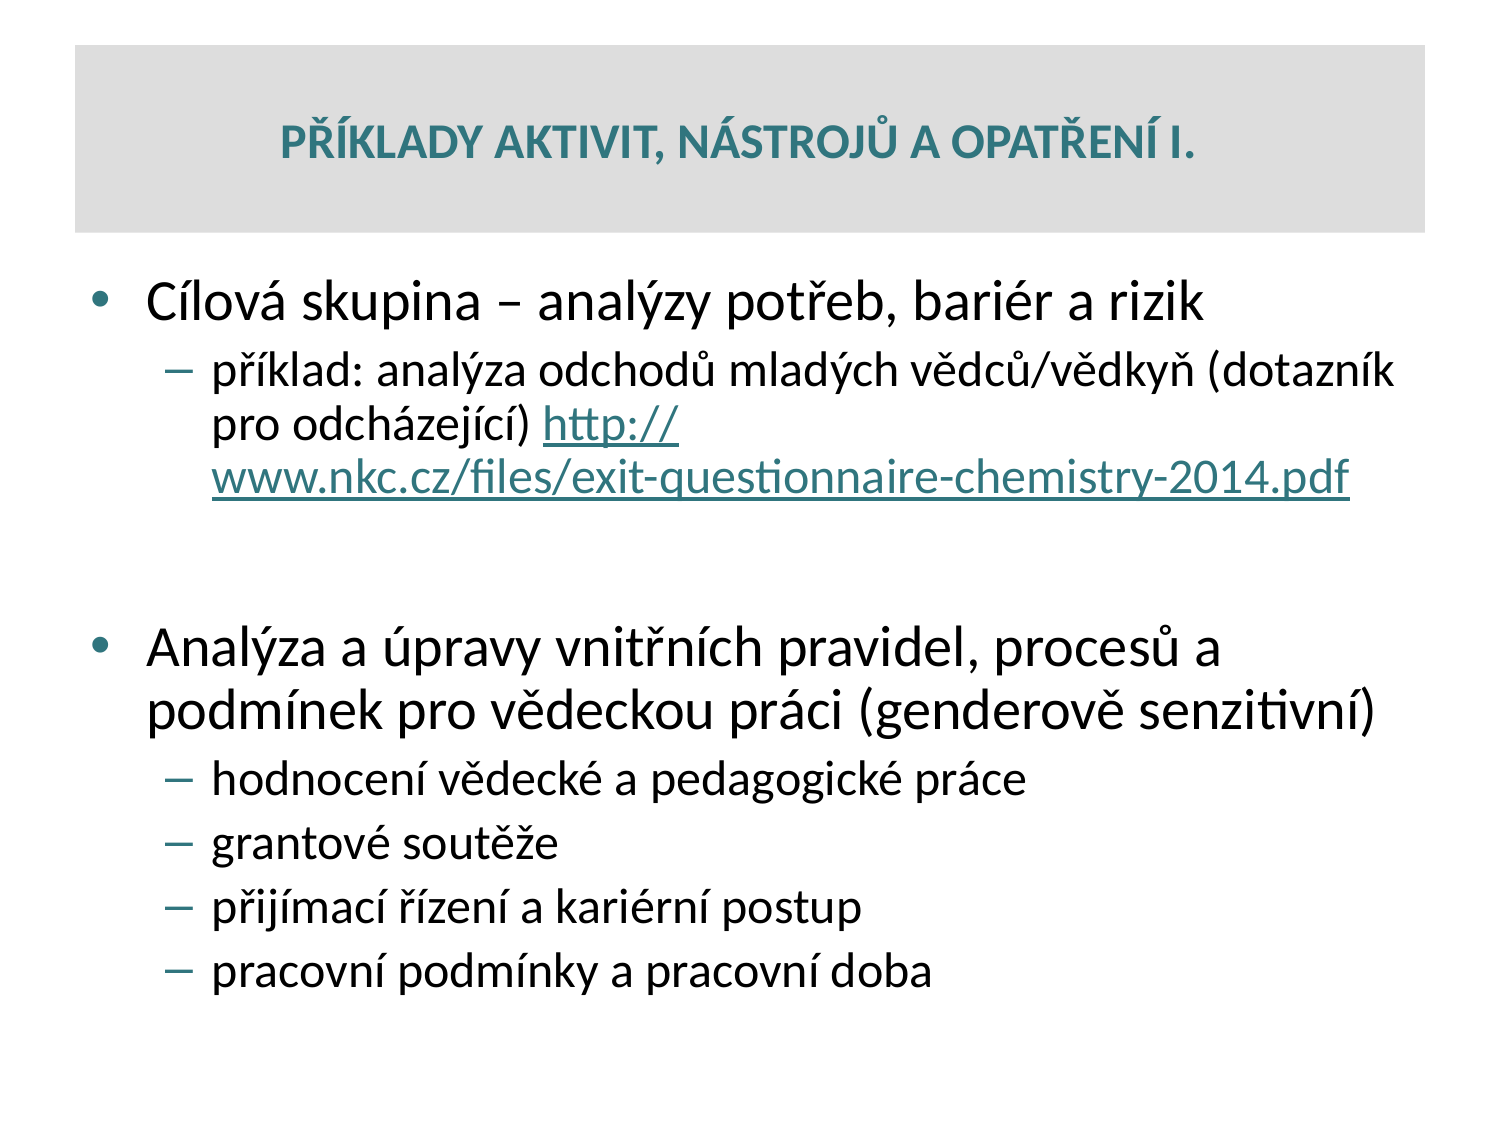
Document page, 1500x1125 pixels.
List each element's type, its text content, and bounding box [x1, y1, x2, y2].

list Cílová skupina – analýzy potřeb, bariér a rizik příklad: analýza odchodů mladých vědců/vědkyň (dotazník pro odcházející) http://www.nkc.cz/files/exit-questionnaire-chemistry-2014.pdf Analýza a úpravy vnitřních pravidel, procesů a podmínek pro vědeckou práci (genderově senzitivní) hodnocení vědecké a pedagogické práce grantové soutěže přijímací řízení a kariérní postup pracovní podmínky a pracovní doba [74, 262, 1426, 1006]
title PŘÍKLADY AKTIVIT, NÁSTROJŮ A OPATŘENÍ I. [74, 44, 1426, 233]
